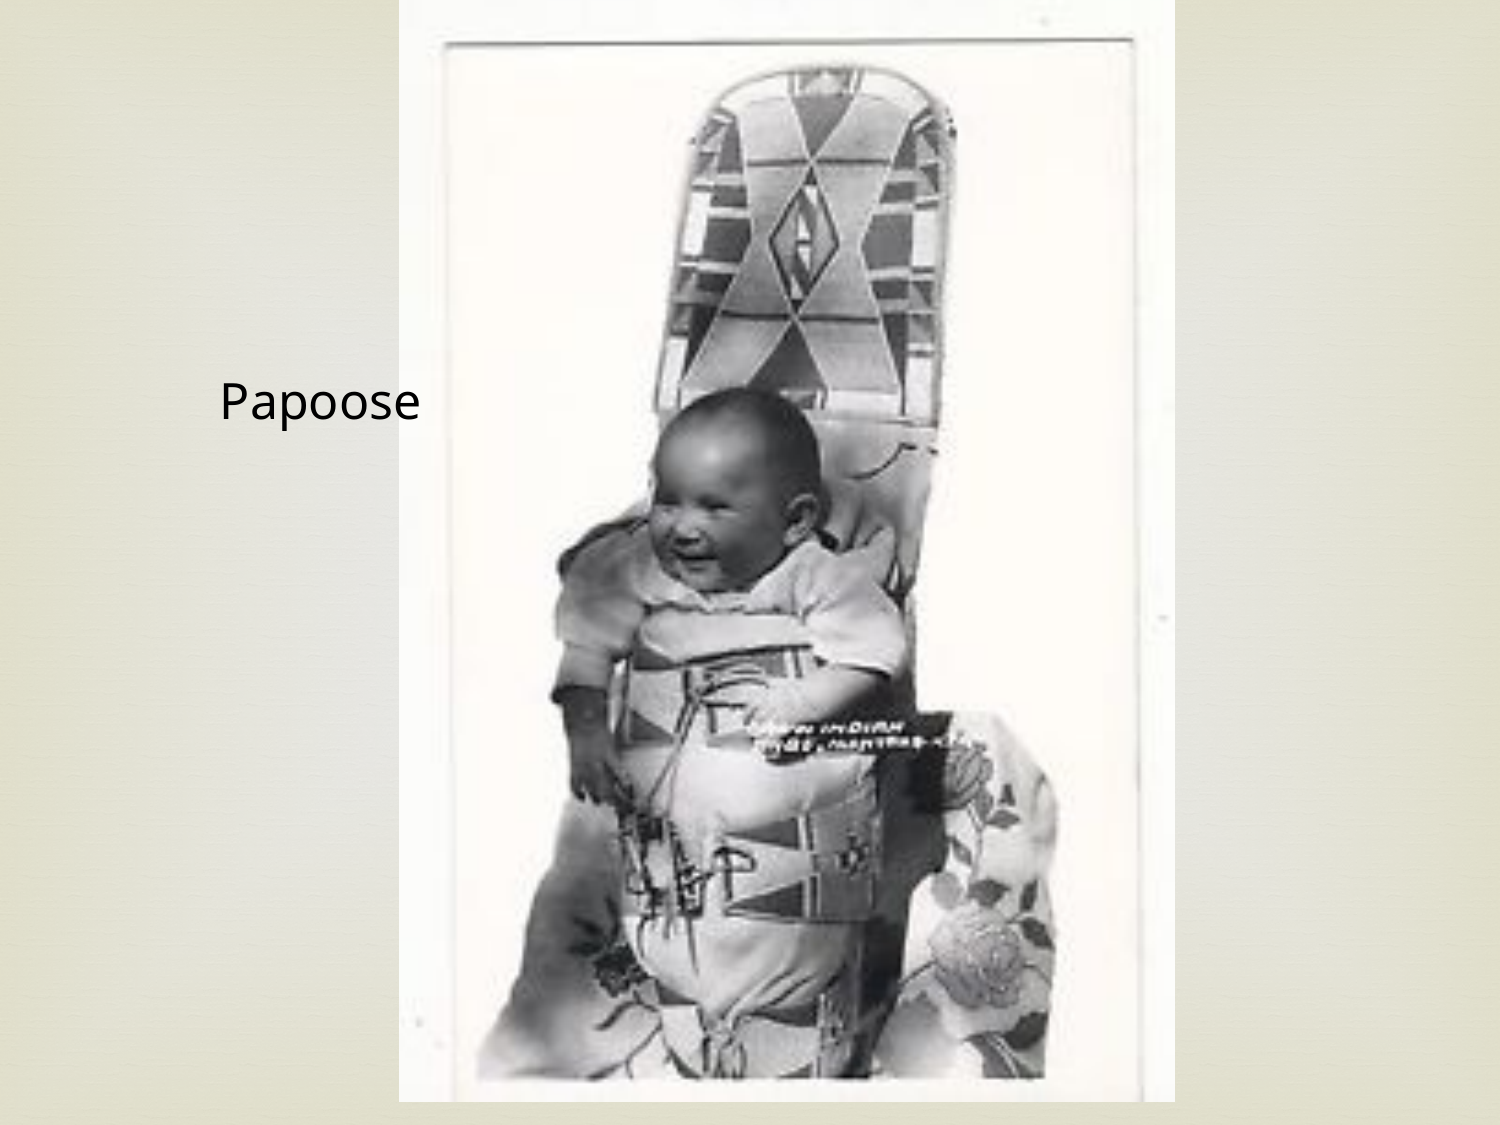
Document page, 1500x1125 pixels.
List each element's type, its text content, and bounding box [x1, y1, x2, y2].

picture [399, 0, 1176, 1102]
text_box Papoose [205, 362, 393, 438]
